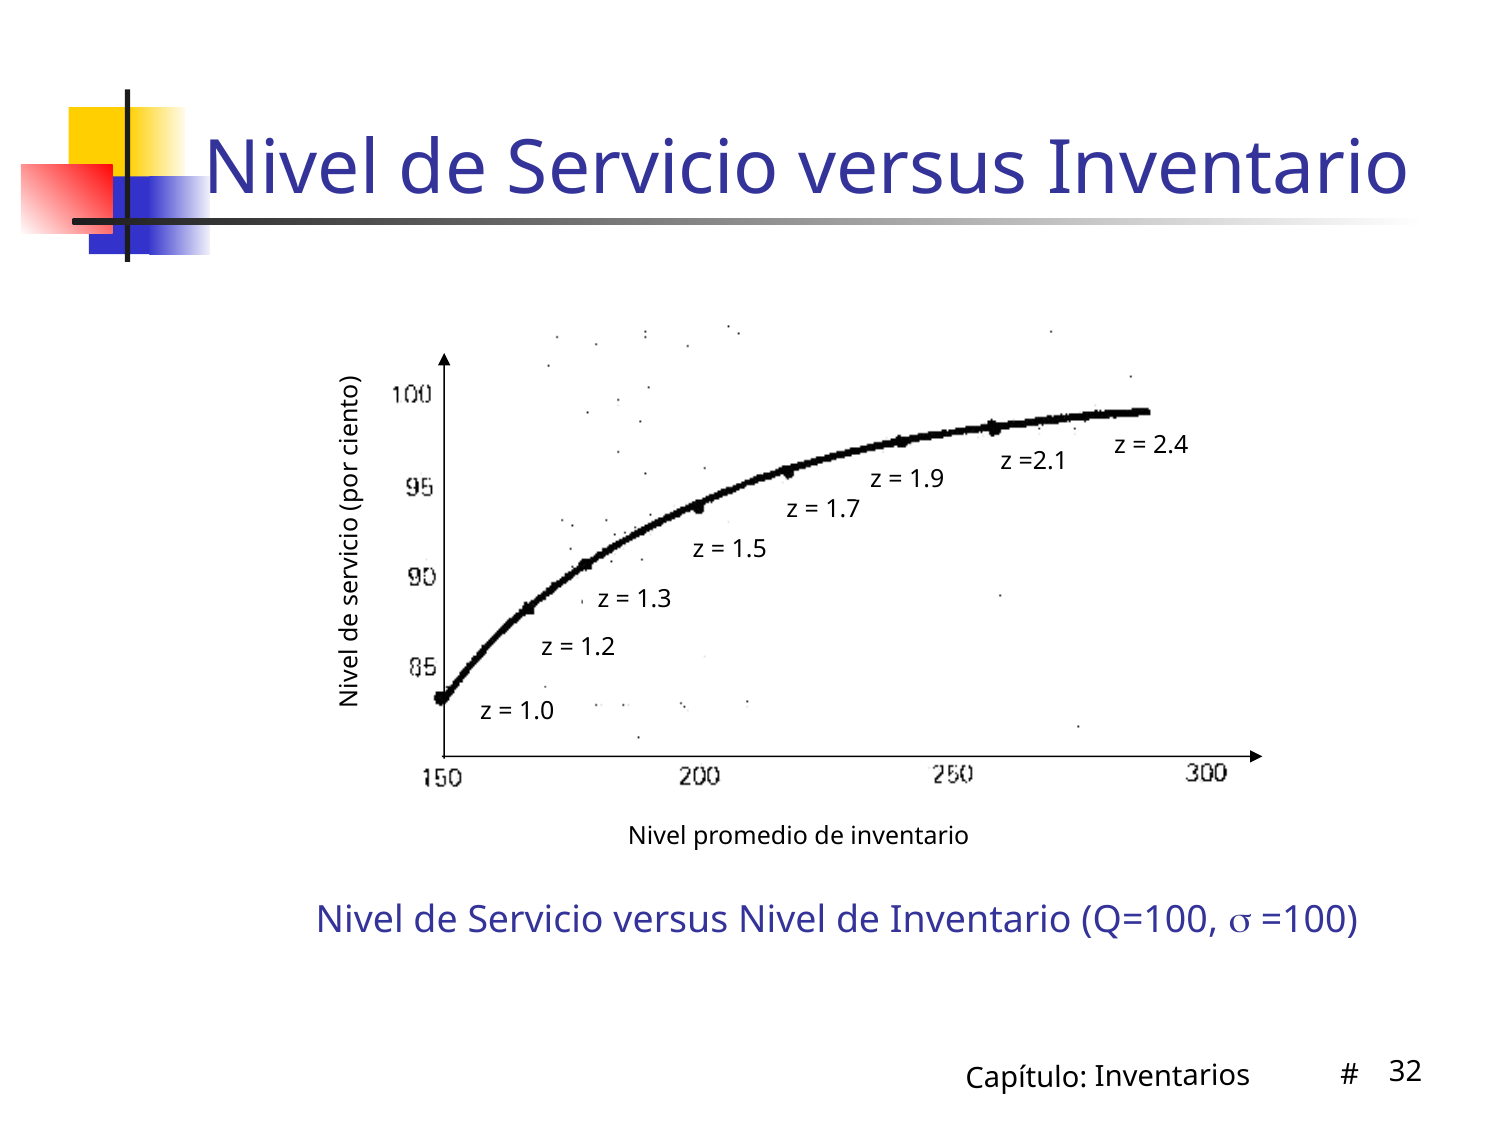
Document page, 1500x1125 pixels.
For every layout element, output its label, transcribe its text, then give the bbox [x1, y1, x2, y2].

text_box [324, 324, 1263, 876]
footer Capítulo: Inventarios # [923, 1028, 1402, 1108]
slide_number 32 [1124, 1024, 1438, 1101]
title Nivel de Servicio versus Inventario [188, 27, 1468, 216]
text_box Nivel de Servicio versus Nivel de Inventario (Q=100,  =100) [300, 887, 1373, 948]
